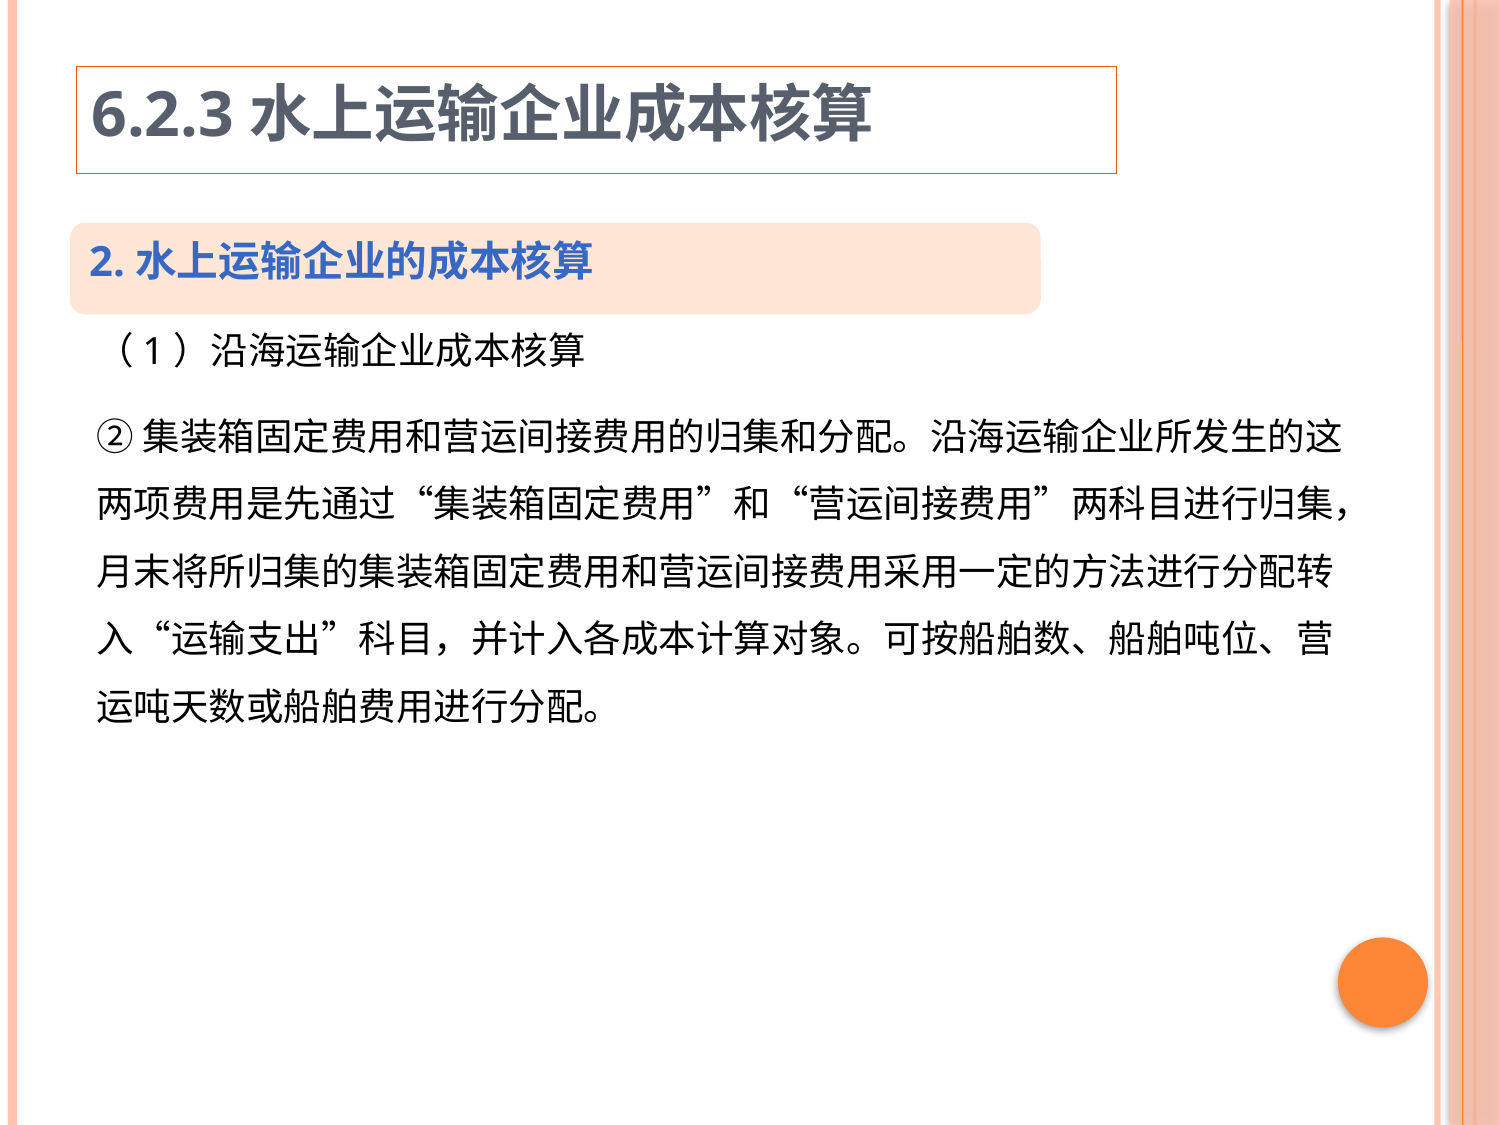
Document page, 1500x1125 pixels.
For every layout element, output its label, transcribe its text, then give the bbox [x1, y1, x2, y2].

text_box 2.水上运输企业的成本核算 [69, 222, 1041, 315]
text_box 6.2.3水上运输企业成本核算 [76, 66, 1117, 174]
text_box （1）沿海运输企业成本核算 ②集装箱固定费用和营运间接费用的归集和分配。沿海运输企业所发生的这两项费用是先通过“集装箱固定费用”和“营运间接费用”两科目进行归集，月末将所归集的集装箱固定费用和营运间接费用采用一定的方法进行分配转入“运输支出”科目，并计入各成本计算对象。可按船舶数、船舶吨位、营运吨天数或船舶费用进行分配。 [81, 319, 1358, 800]
